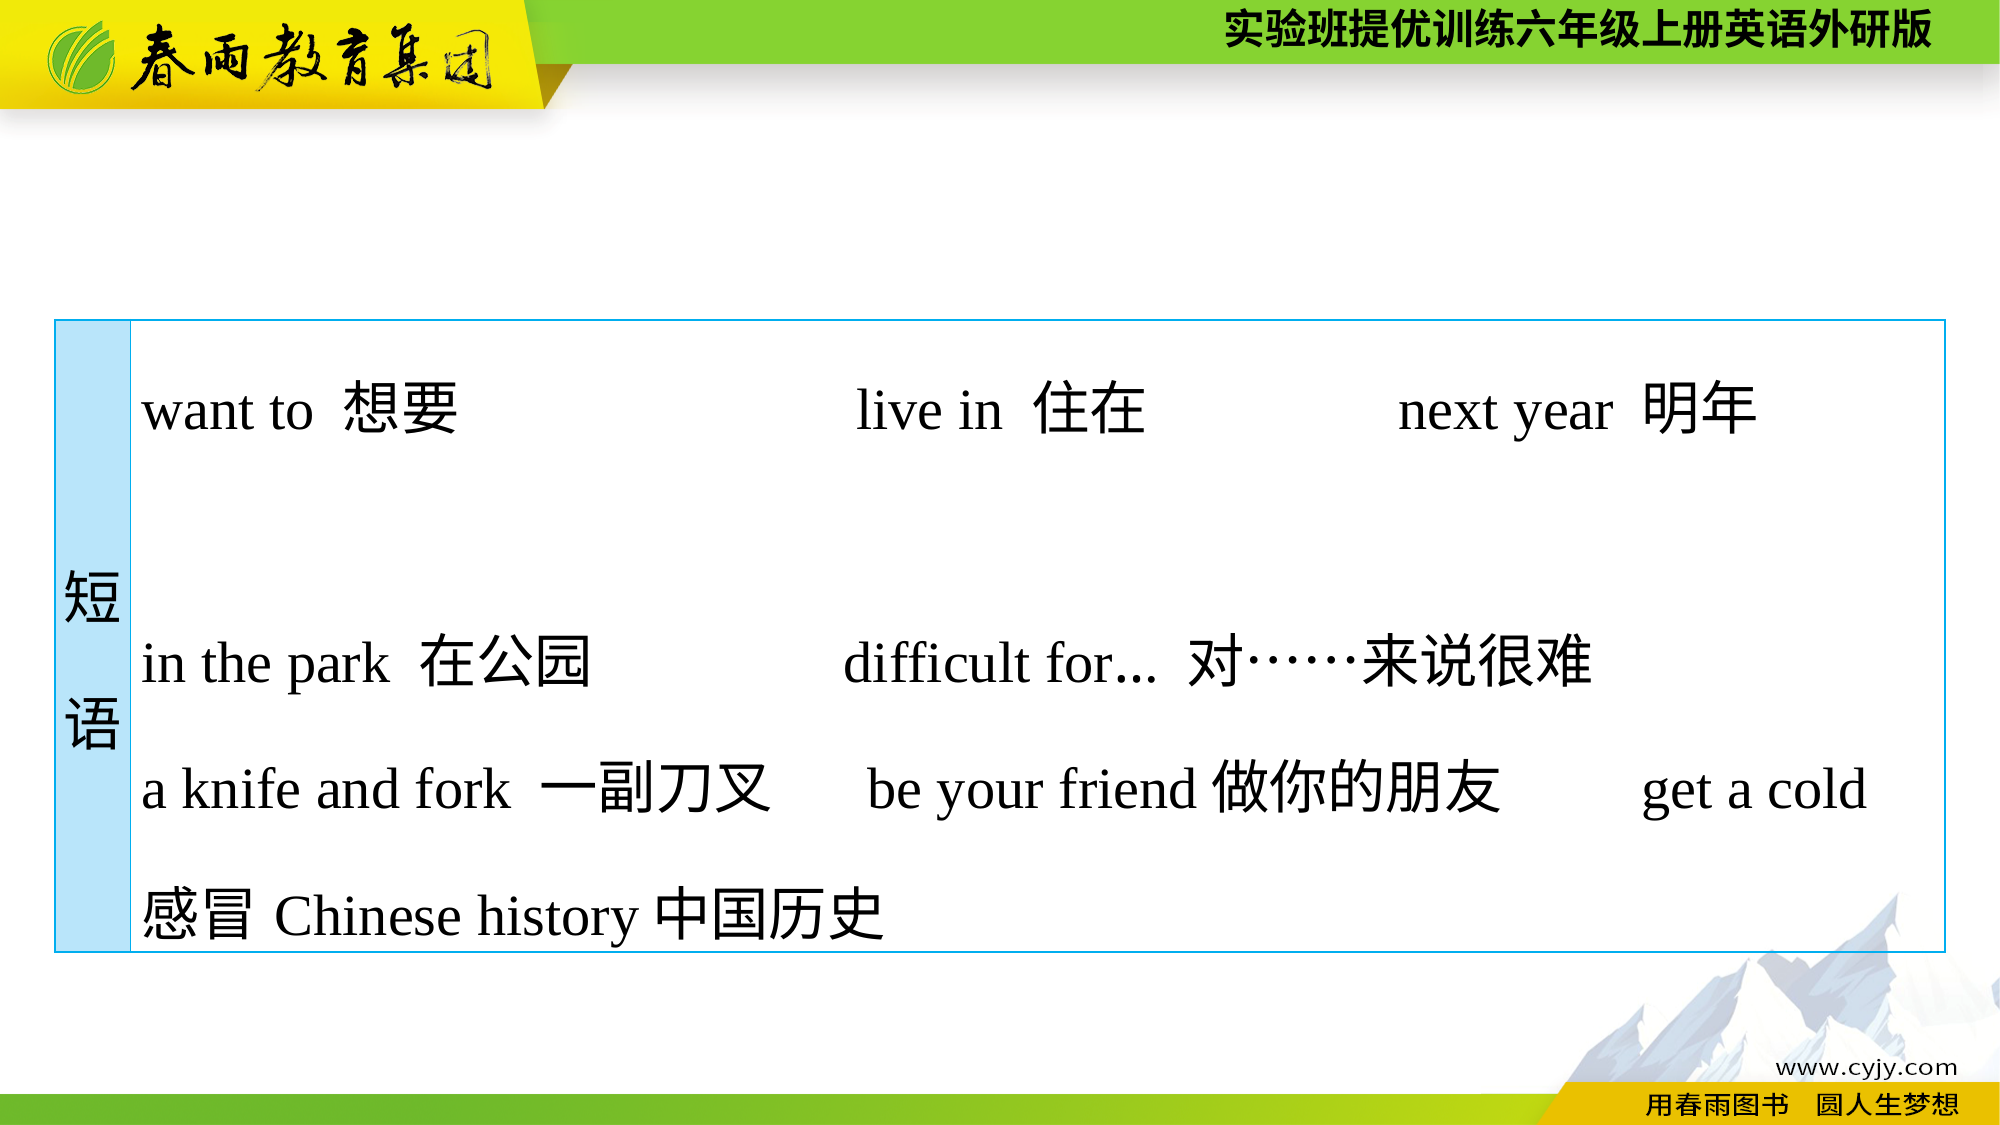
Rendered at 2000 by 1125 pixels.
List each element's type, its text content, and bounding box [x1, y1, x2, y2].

table_header 短 语 [56, 321, 130, 951]
picture [0, 0, 2000, 1125]
table_header want to 想要 live in 住在 next year 明年 in the park 在公园 difficult for... 对……来说很难 a knife and fork 一副刀叉 be your friend做你的朋友 get a cold感冒Chinese history中国历史 [131, 321, 1944, 951]
